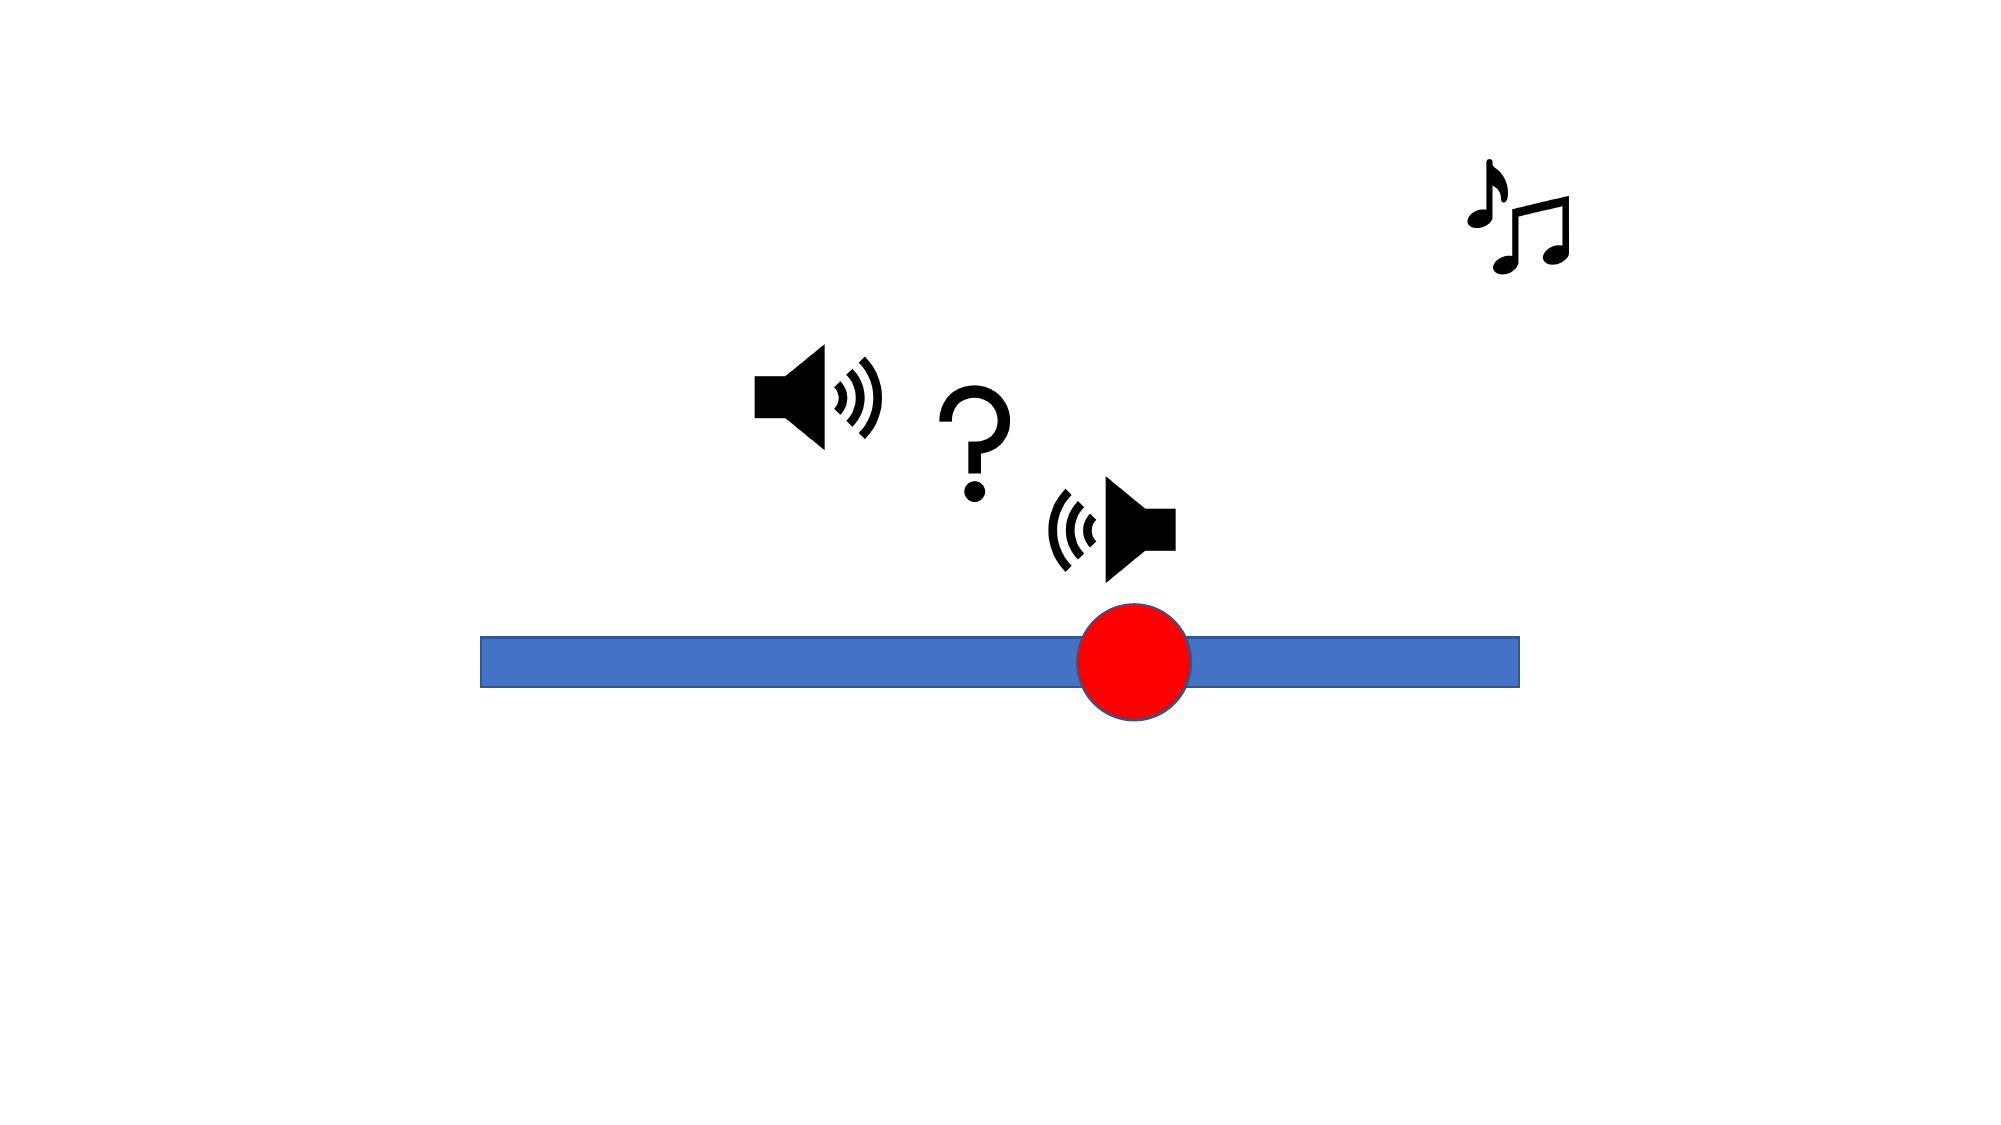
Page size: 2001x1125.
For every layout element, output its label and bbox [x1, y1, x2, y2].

text_box [480, 322, 1519, 721]
picture [1443, 141, 1594, 292]
